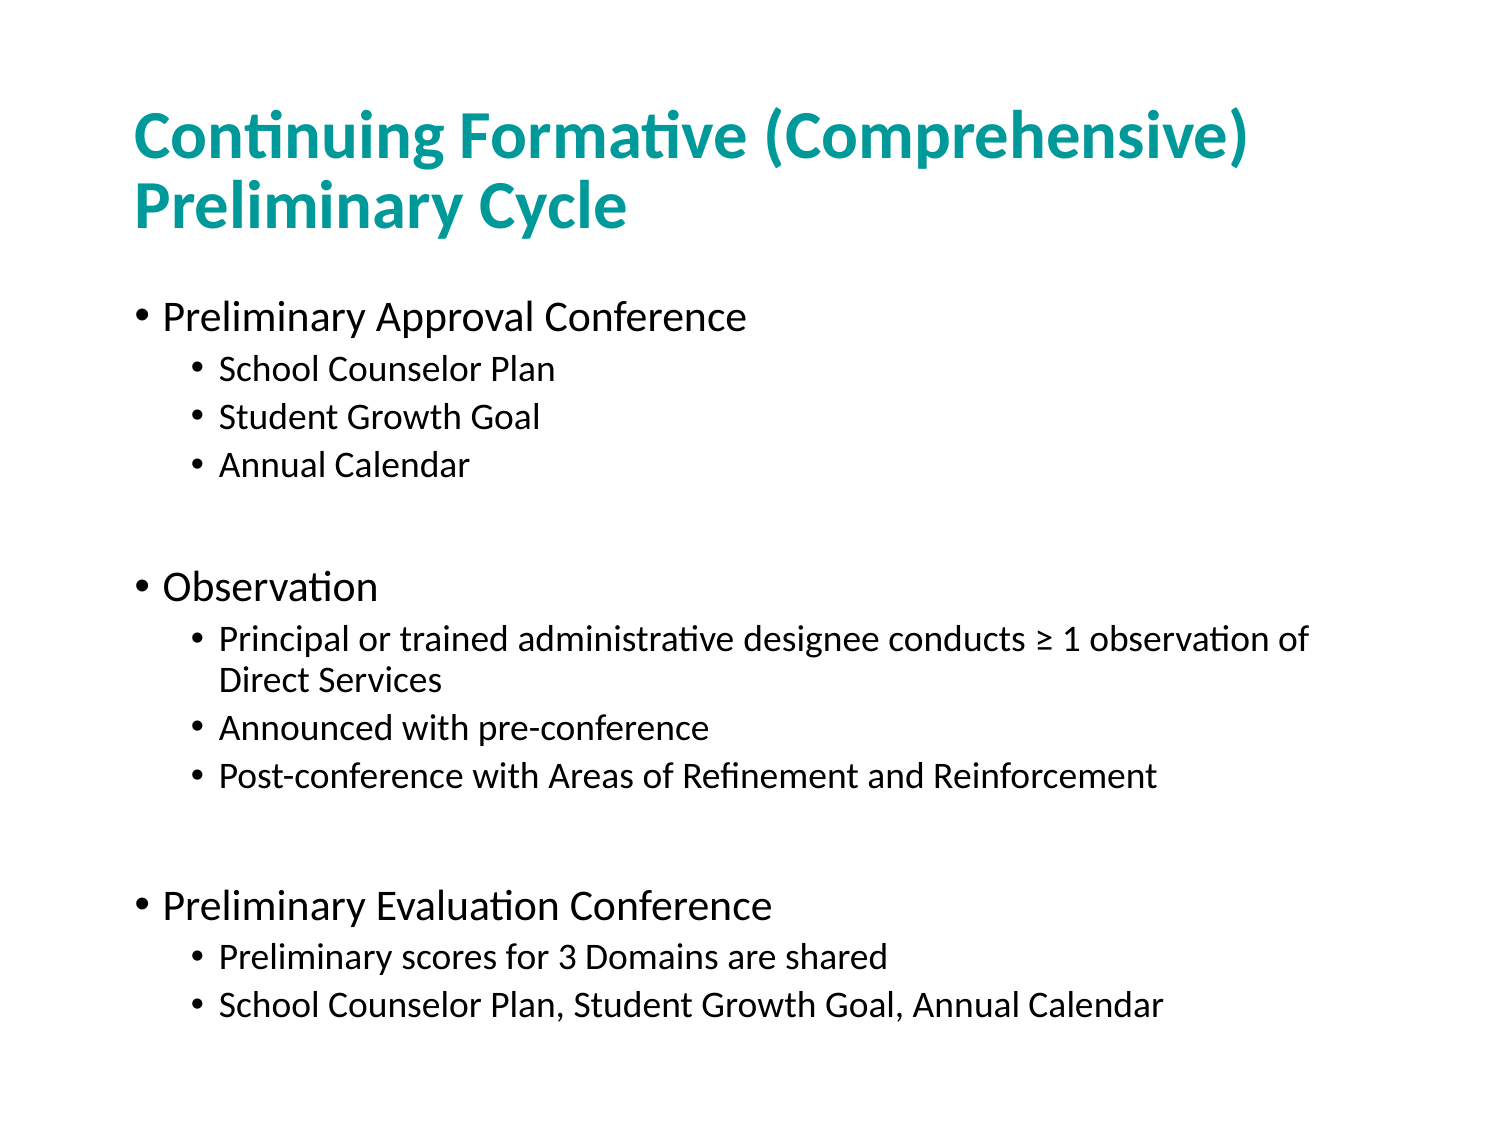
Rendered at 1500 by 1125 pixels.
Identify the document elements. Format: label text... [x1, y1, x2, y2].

list Preliminary Approval Conference School Counselor Plan Student Growth Goal Annual Calendar Observation Principal or trained administrative designee conducts ≥ 1 observation of Direct Services Announced with pre-conference Post-conference with Areas of Refinement and Reinforcement Preliminary Evaluation Conference Preliminary scores for 3 Domains are shared School Counselor Plan, Student Growth Goal, Annual Calendar [134, 293, 1366, 1101]
title Continuing Formative (Comprehensive) Preliminary Cycle [134, 32, 1366, 243]
